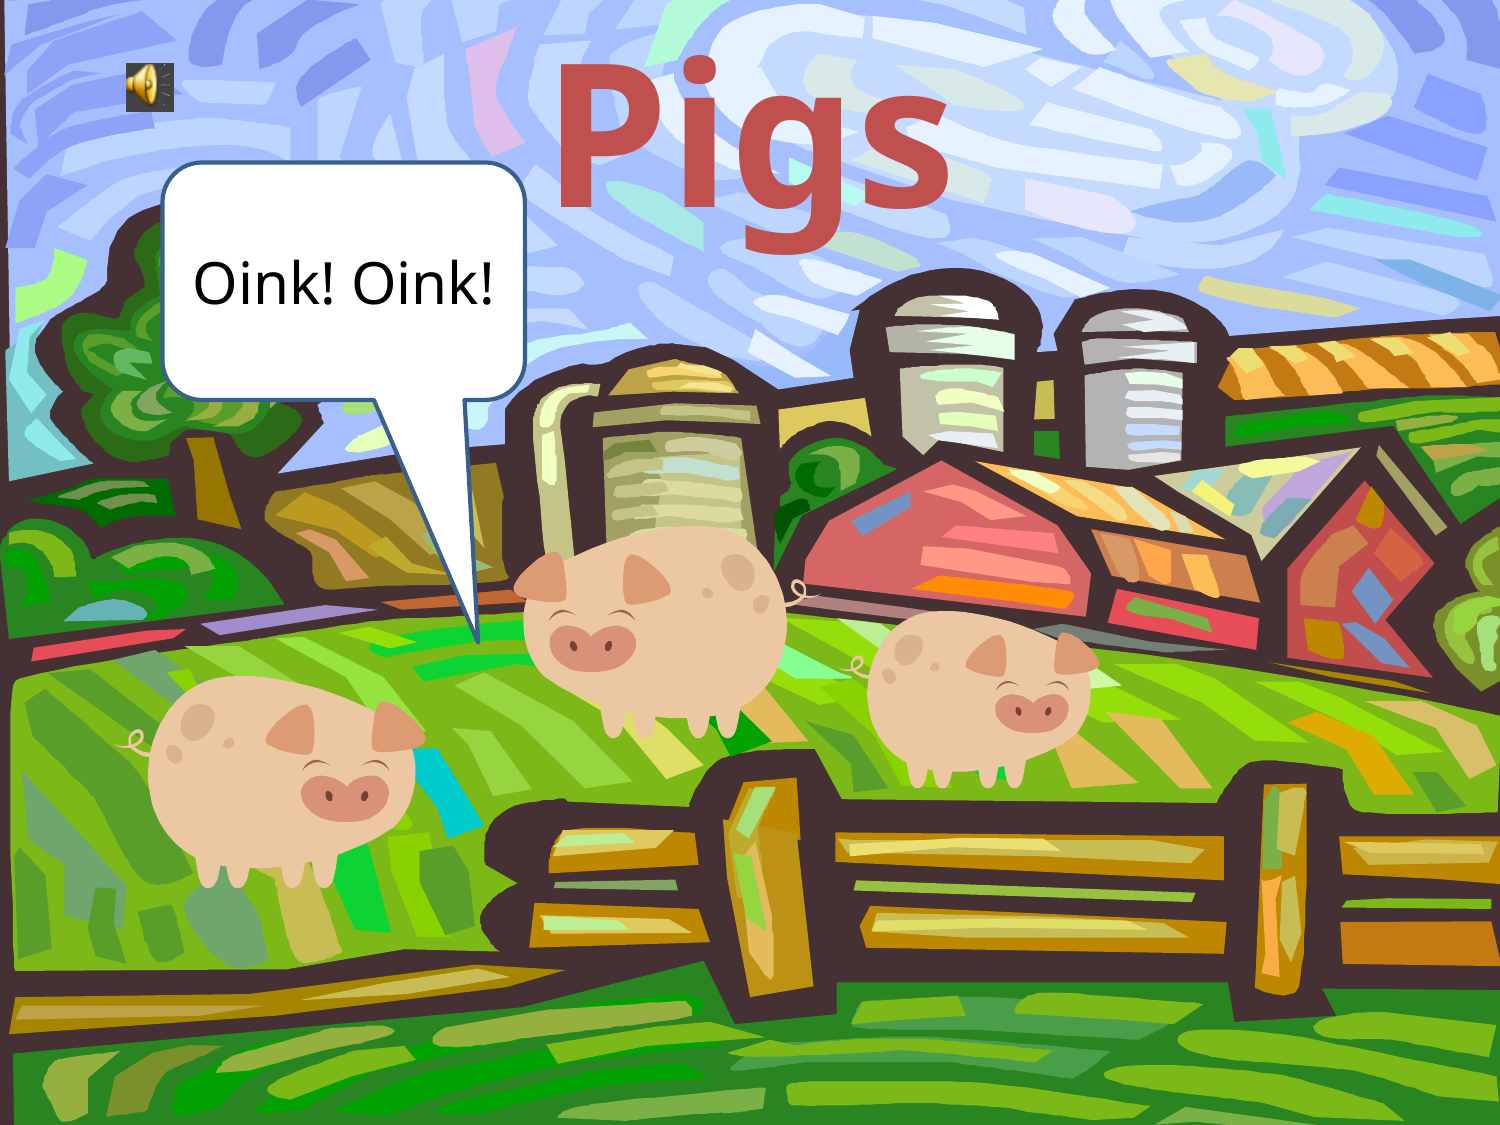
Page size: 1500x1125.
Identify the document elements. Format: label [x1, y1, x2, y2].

list [837, 609, 1101, 790]
list [112, 674, 427, 890]
list [0, 0, 1500, 1125]
picture [124, 62, 176, 113]
picture [512, 524, 823, 740]
